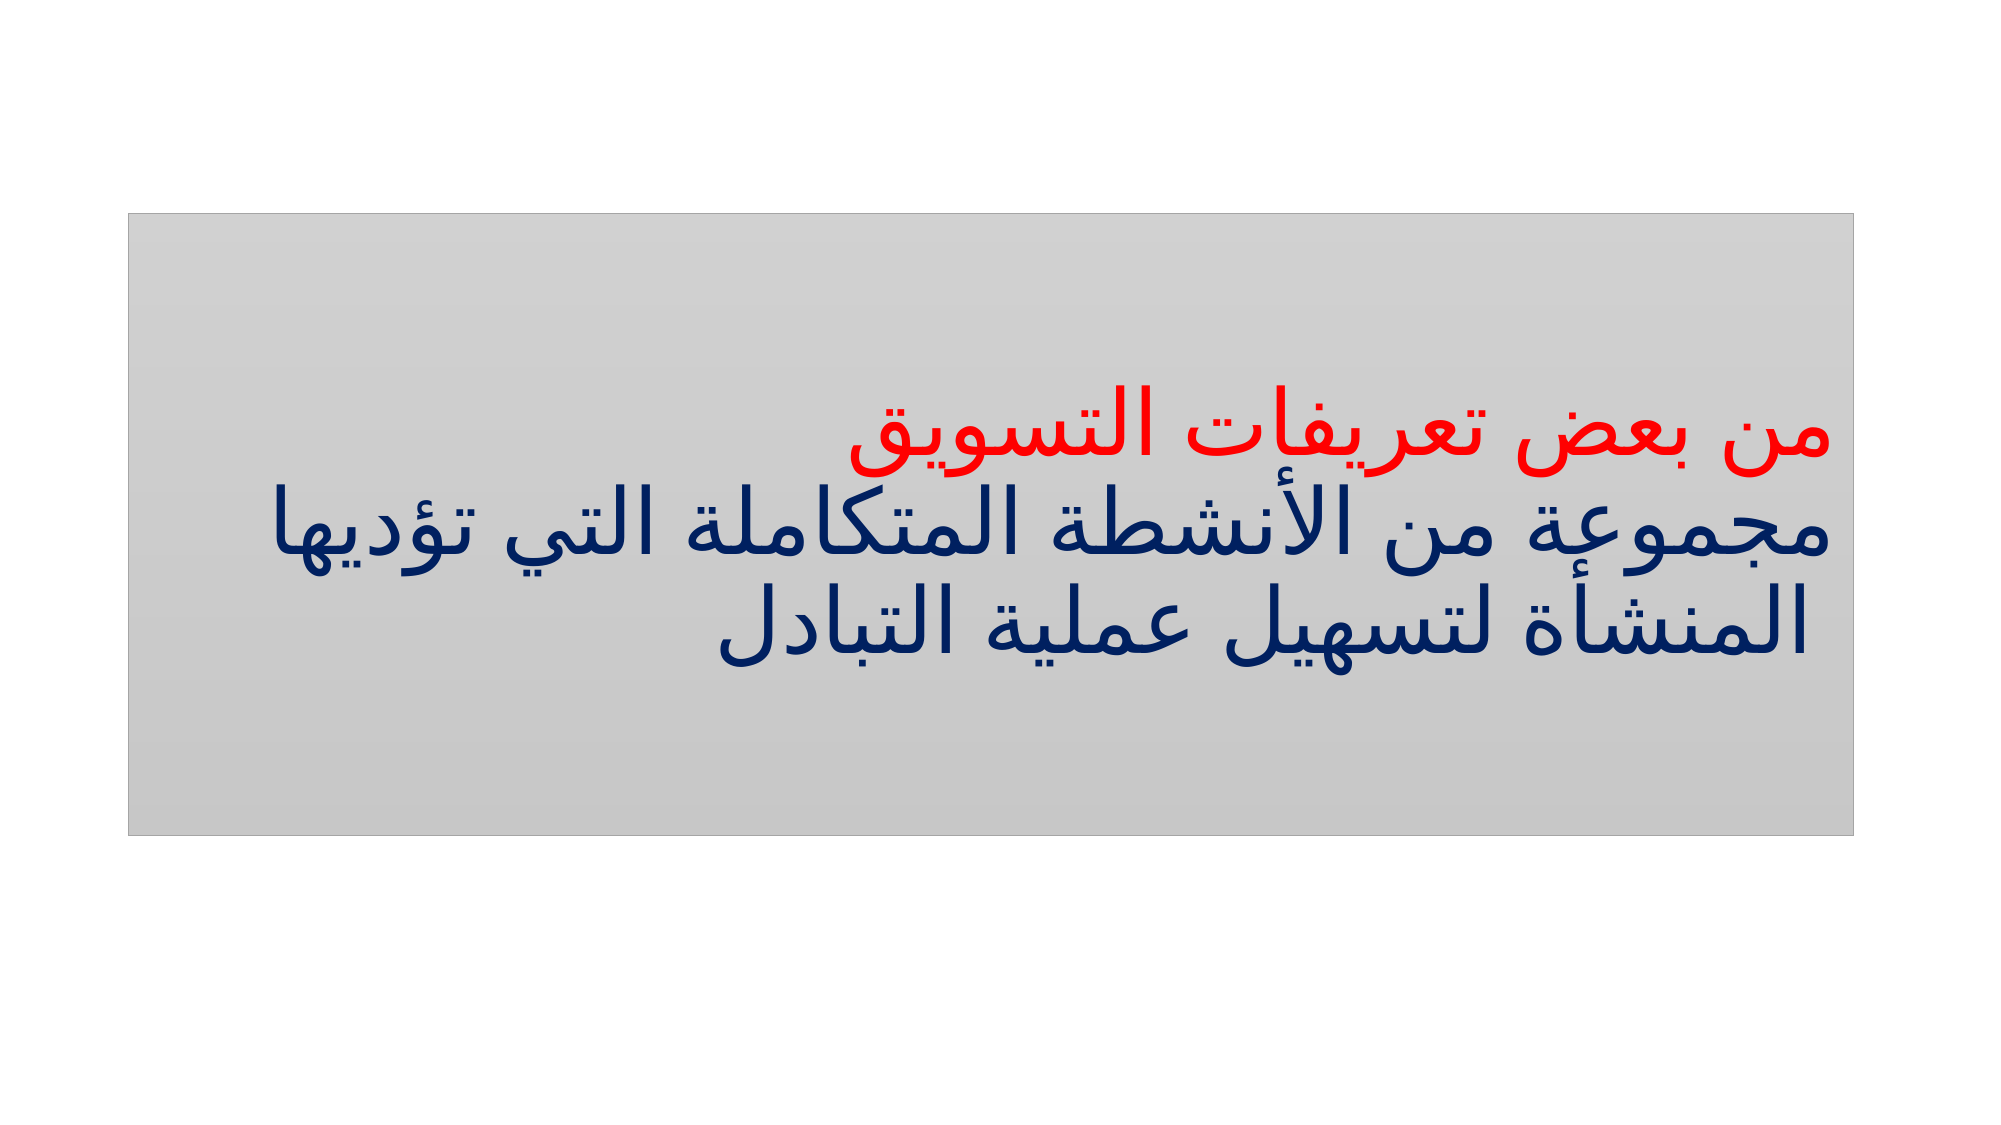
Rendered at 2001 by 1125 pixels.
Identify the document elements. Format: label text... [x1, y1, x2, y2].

title من بعض تعريفات التسويق مجموعة من الأنشطة المتكاملة التي تؤديها المنشأة لتسهيل عملية التبادل [128, 213, 1854, 836]
